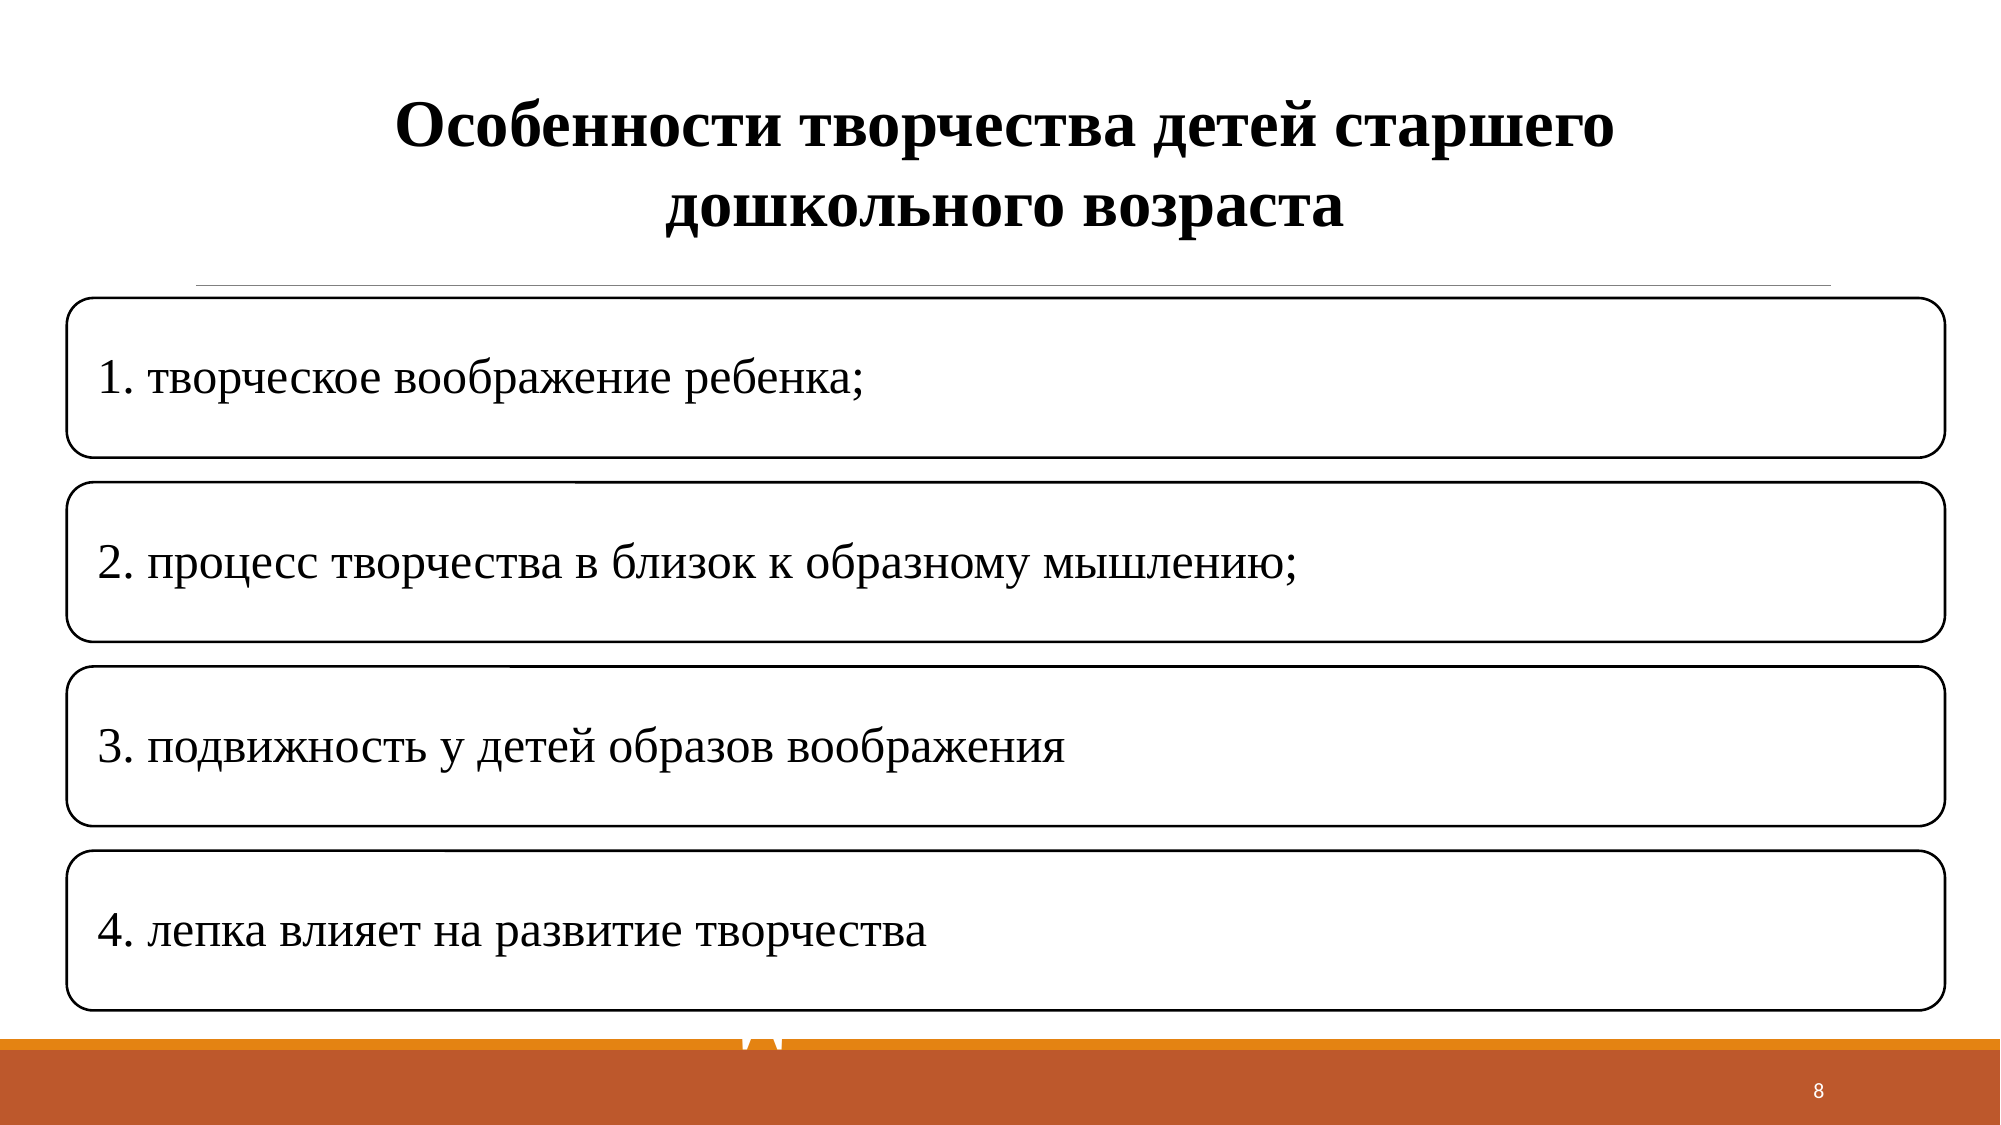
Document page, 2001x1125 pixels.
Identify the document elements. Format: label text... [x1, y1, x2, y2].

title Формы организации внеурочной деятельности [291, 1023, 1709, 1060]
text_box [66, 295, 1946, 1013]
text_box Особенности творчества детей старшего дошкольного возраста [255, 72, 1756, 247]
slide_number 8 [1624, 1059, 1840, 1120]
